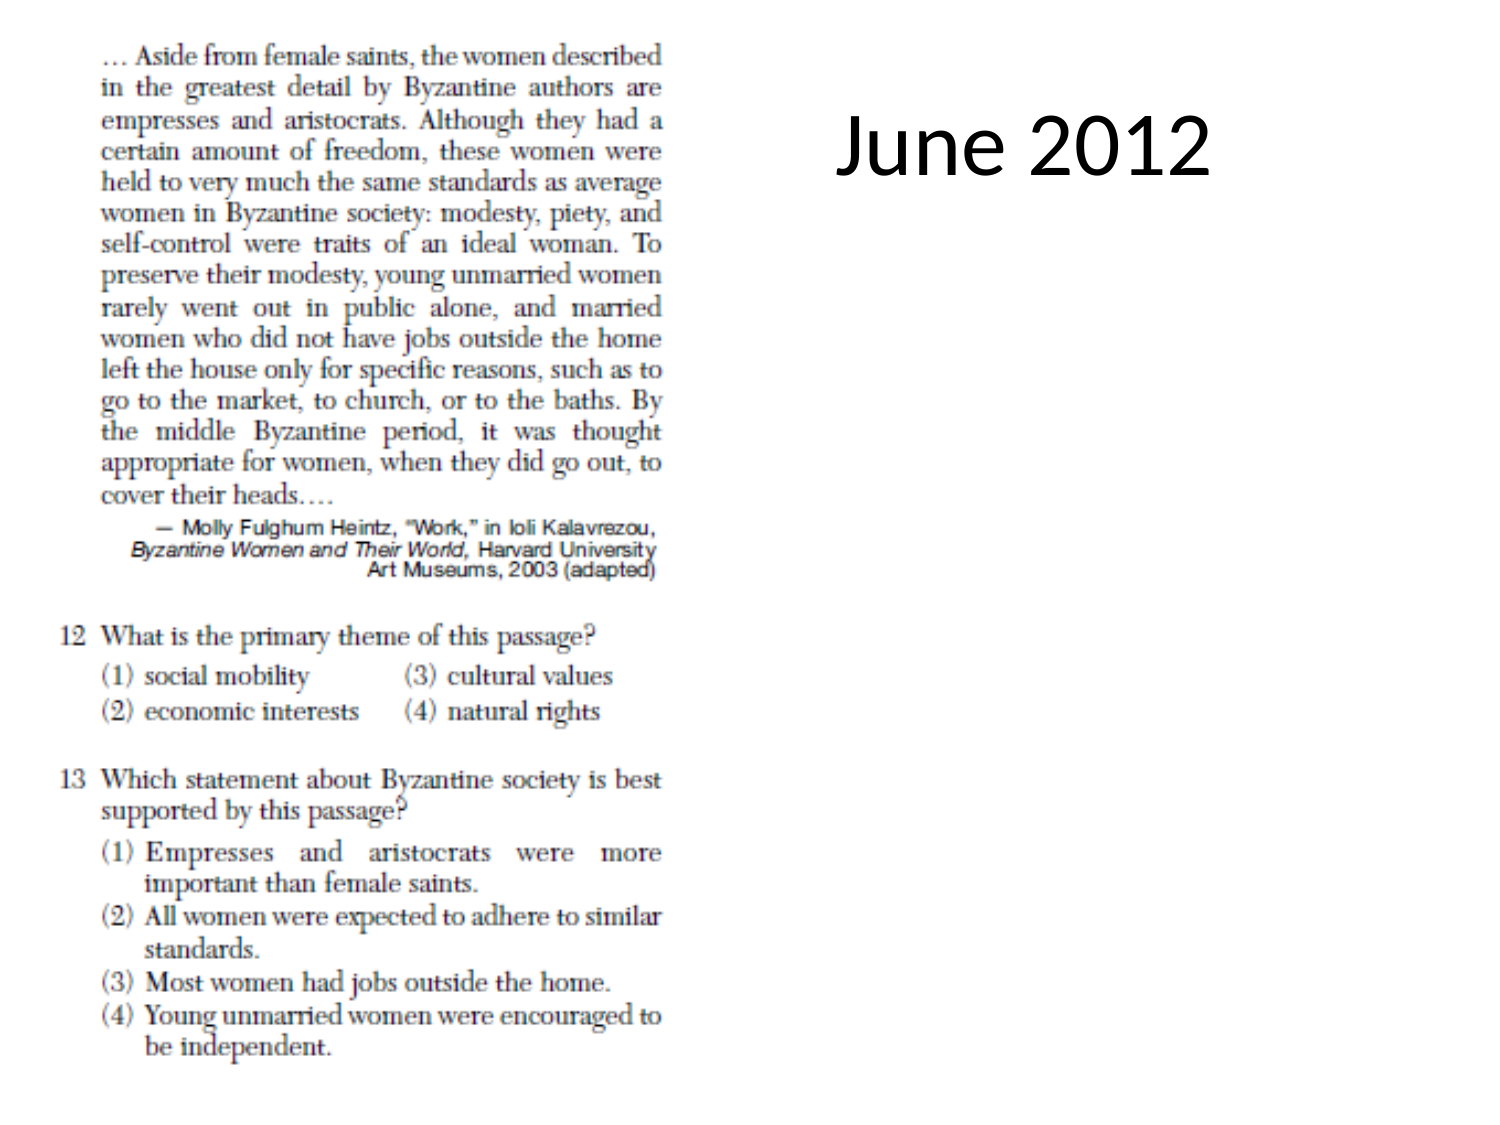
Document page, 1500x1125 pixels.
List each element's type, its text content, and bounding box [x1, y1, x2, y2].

picture [37, 37, 688, 1078]
title June 2012 [691, 45, 1425, 233]
